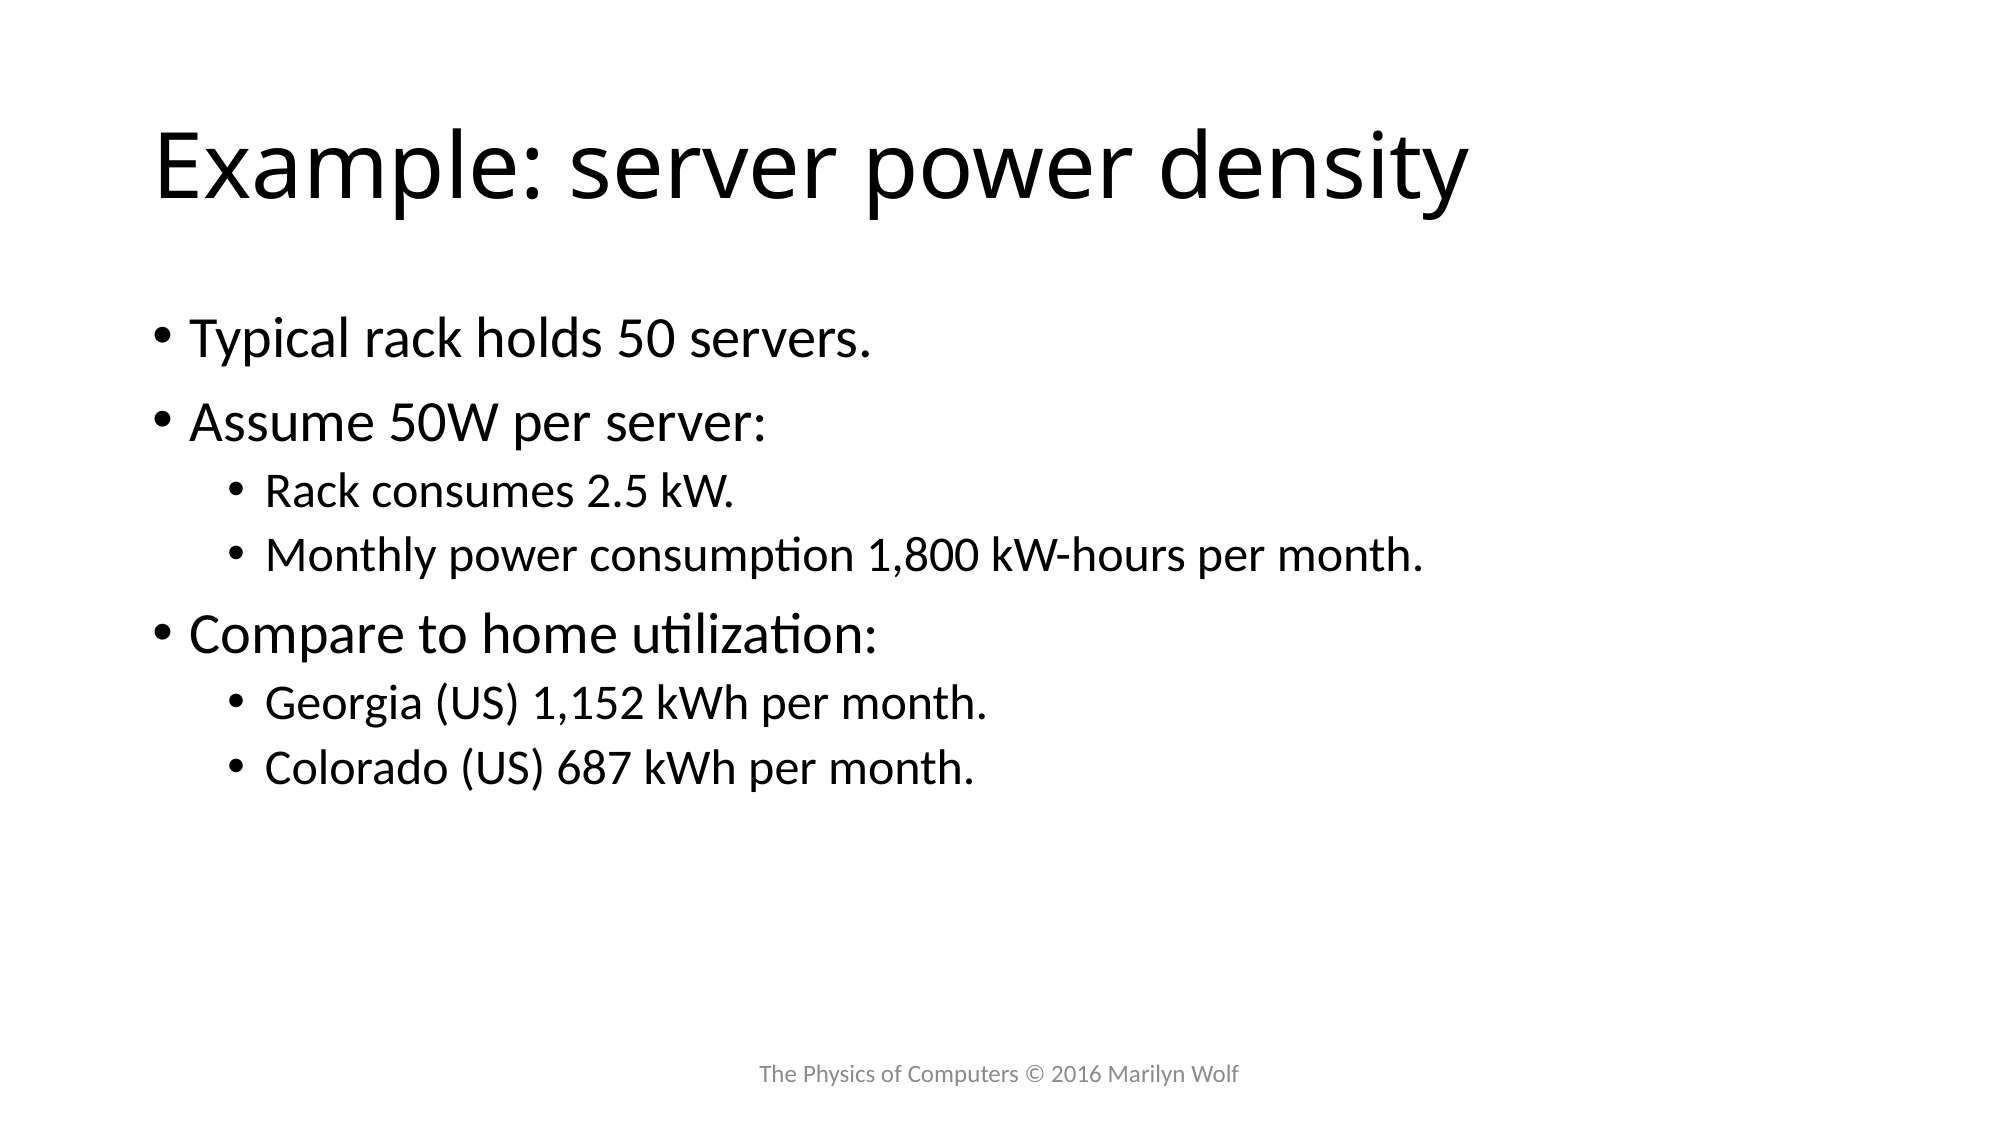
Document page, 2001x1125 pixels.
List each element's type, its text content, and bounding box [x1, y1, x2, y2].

list Typical rack holds 50 servers. Assume 50W per server: Rack consumes 2.5 kW. Monthly power consumption 1,800 kW-hours per month. Compare to home utilization: Georgia (US) 1,152 kWh per month. Colorado (US) 687 kWh per month. [137, 299, 1863, 1014]
footer The Physics of Computers © 2016 Marilyn Wolf [662, 1042, 1338, 1103]
title Example: server power density [137, 59, 1863, 278]
